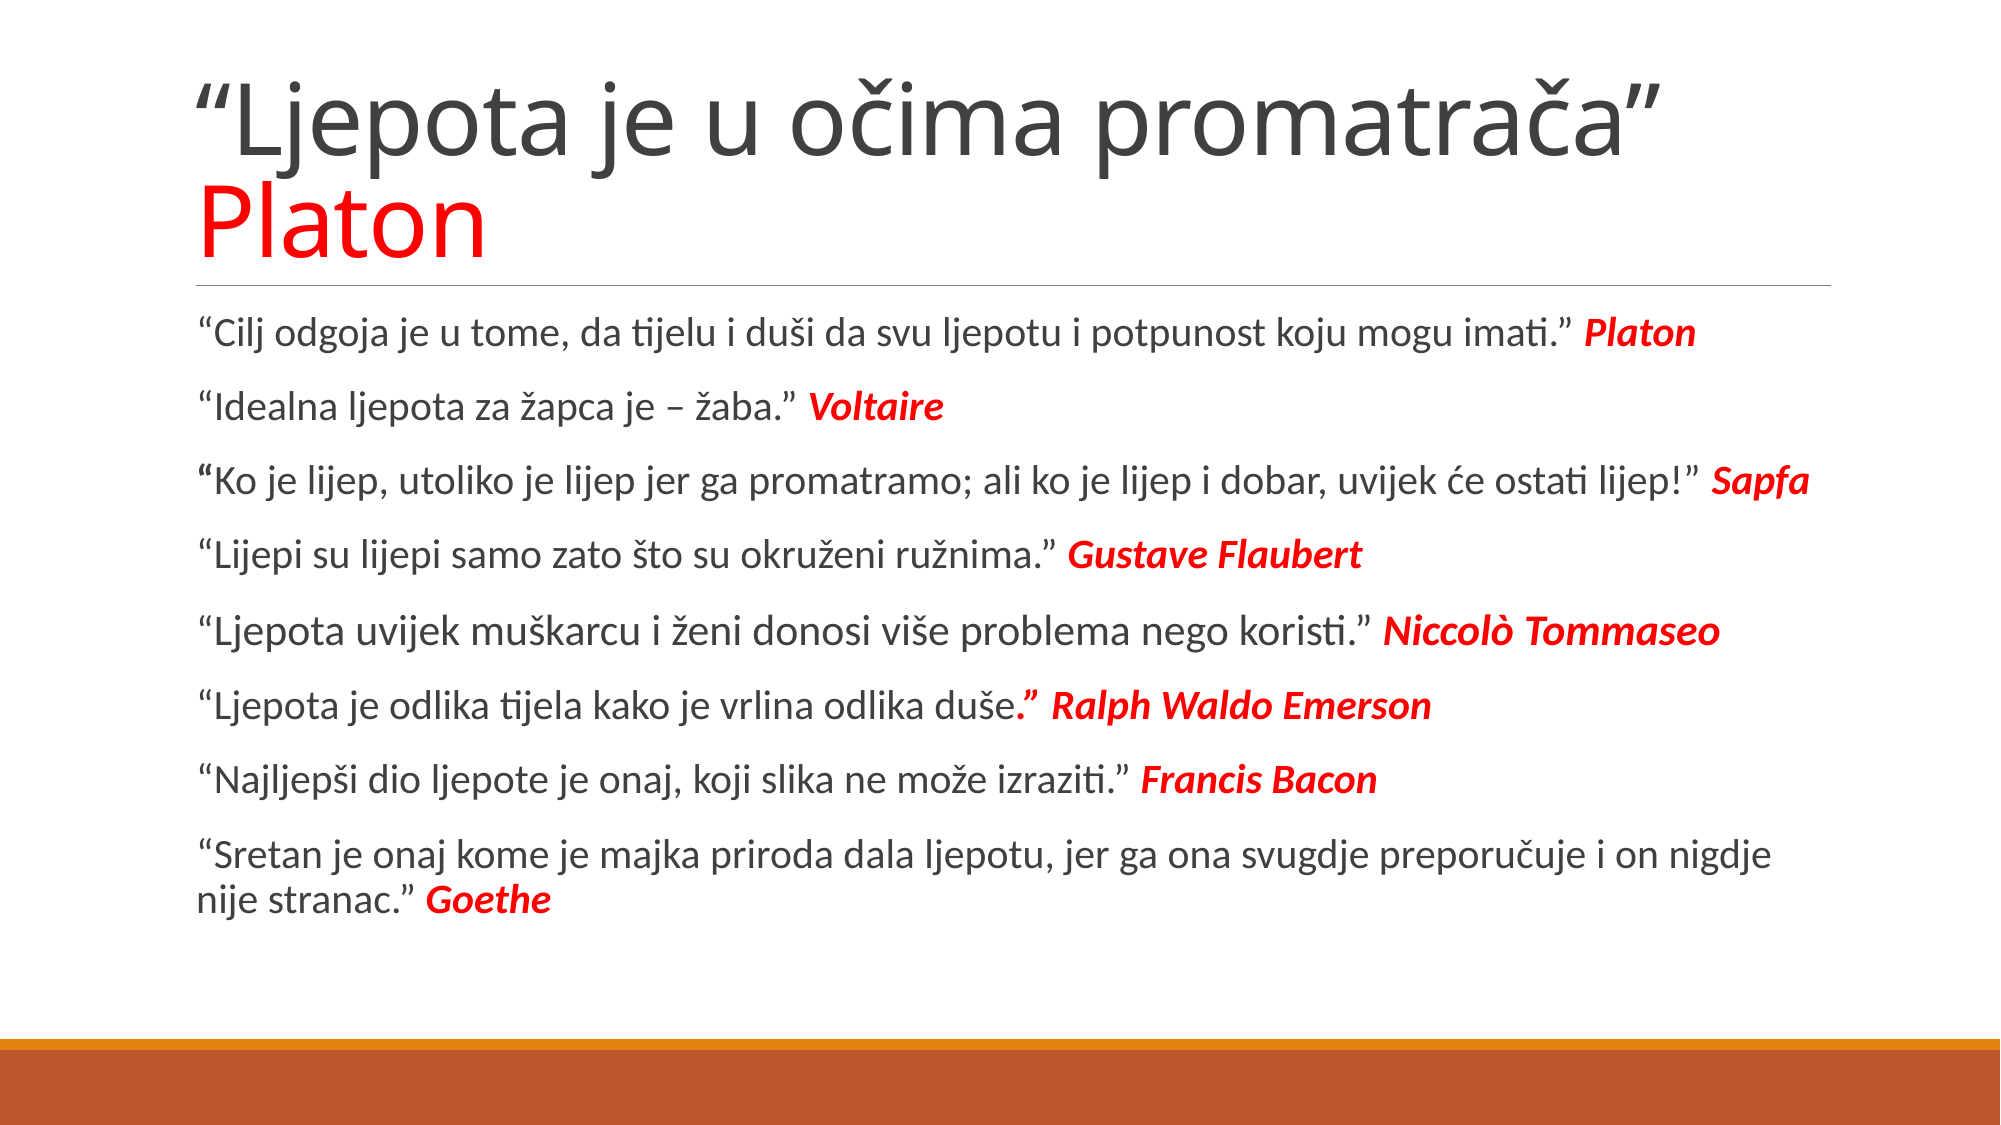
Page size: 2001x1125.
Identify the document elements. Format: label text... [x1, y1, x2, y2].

list “Cilj odgoja je u tome, da tijelu i duši da svu ljepotu i potpunost koju mogu imati.” Platon “Idealna ljepota za žapca je – žaba.” Voltaire “Ko je lijep, utoliko je lijep jer ga promatramo; ali ko je lijep i dobar, uvijek će ostati lijep!” Sapfa “Lijepi su lijepi samo zato što su okruženi ružnima.” Gustave Flaubert “Ljepota uvijek muškarcu i ženi donosi više problema nego koristi.” Niccolò Tommaseo “Ljepota je odlika tijela kako je vrlina odlika duše.” Ralph Waldo Emerson “Najljepši dio ljepote je onaj, koji slika ne može izraziti.” Francis Bacon “Sretan je onaj kome je majka priroda dala ljepotu, jer ga ona svugdje preporučuje i on nigdje nije stranac.” Goethe [180, 302, 1830, 963]
title “Ljepota je u očima promatrača” Platon [180, 47, 1830, 285]
